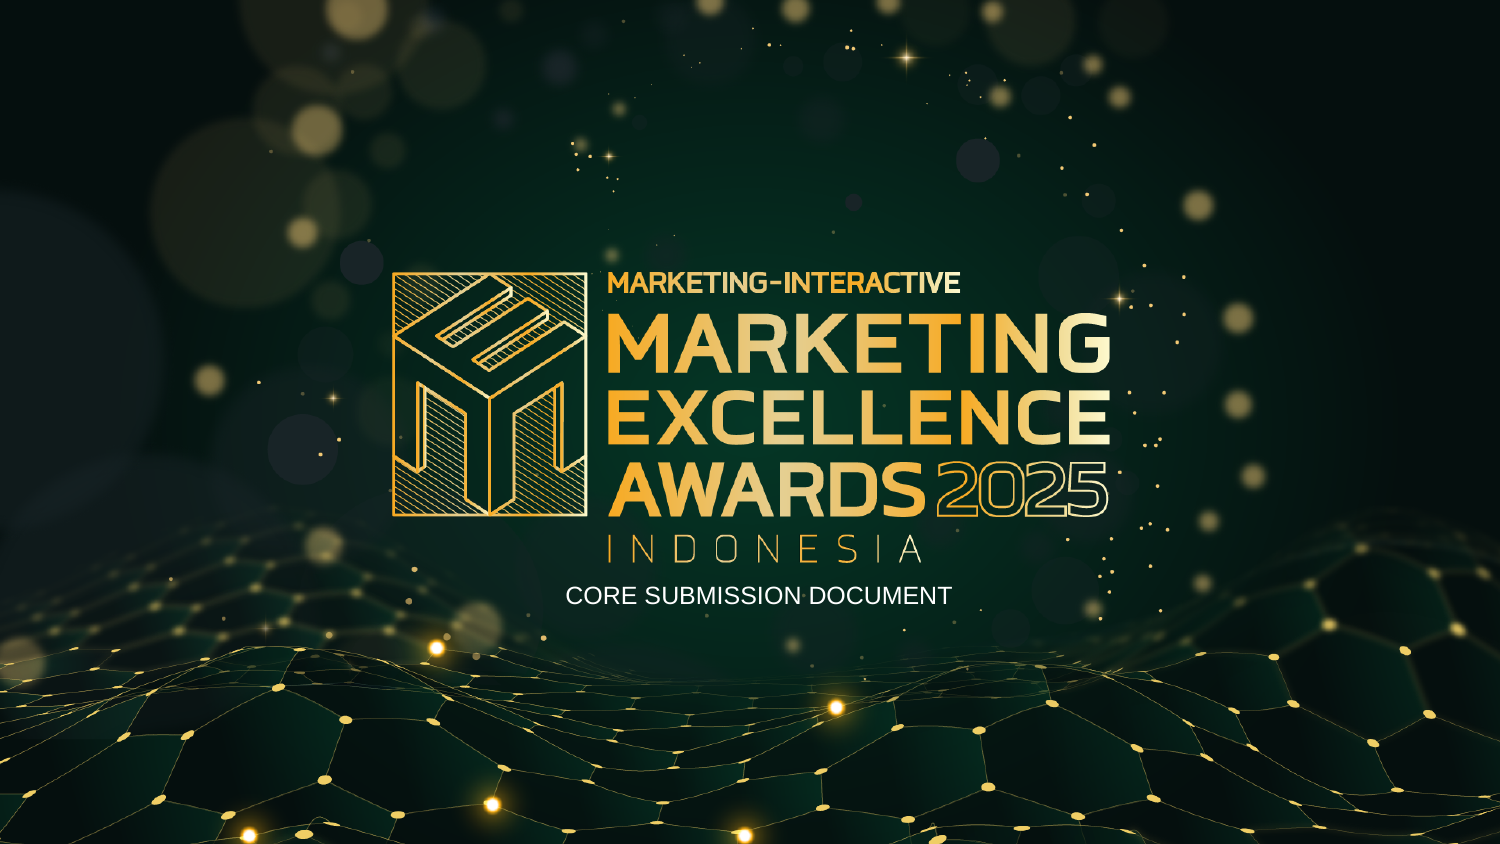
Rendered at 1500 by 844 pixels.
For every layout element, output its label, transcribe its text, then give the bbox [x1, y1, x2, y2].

text_box CORE SUBMISSION DOCUMENT [387, 571, 1138, 617]
picture [0, 0, 1500, 844]
